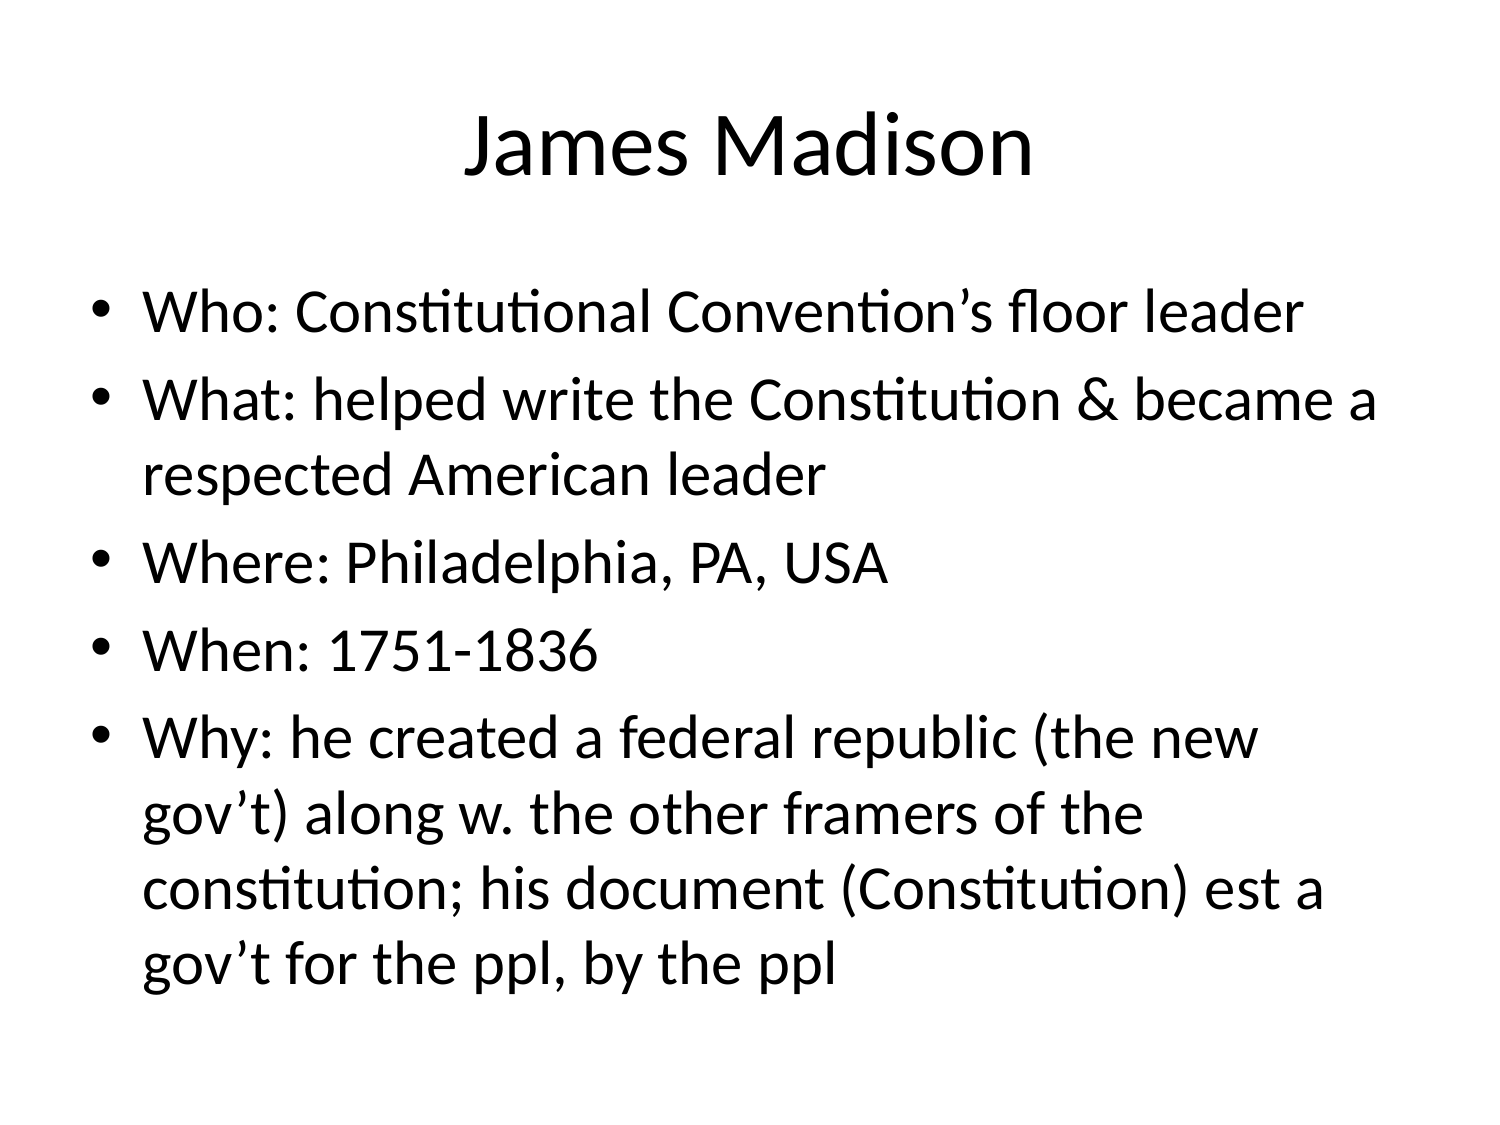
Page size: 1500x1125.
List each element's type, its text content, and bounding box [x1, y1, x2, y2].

list Who: Constitutional Convention’s floor leader What: helped write the Constitution & became a respected American leader Where: Philadelphia, PA, USA When: 1751-1836 Why: he created a federal republic (the new gov’t) along w. the other framers of the constitution; his document (Constitution) est a gov’t for the ppl, by the ppl [75, 262, 1425, 1005]
title James Madison [75, 45, 1425, 233]
